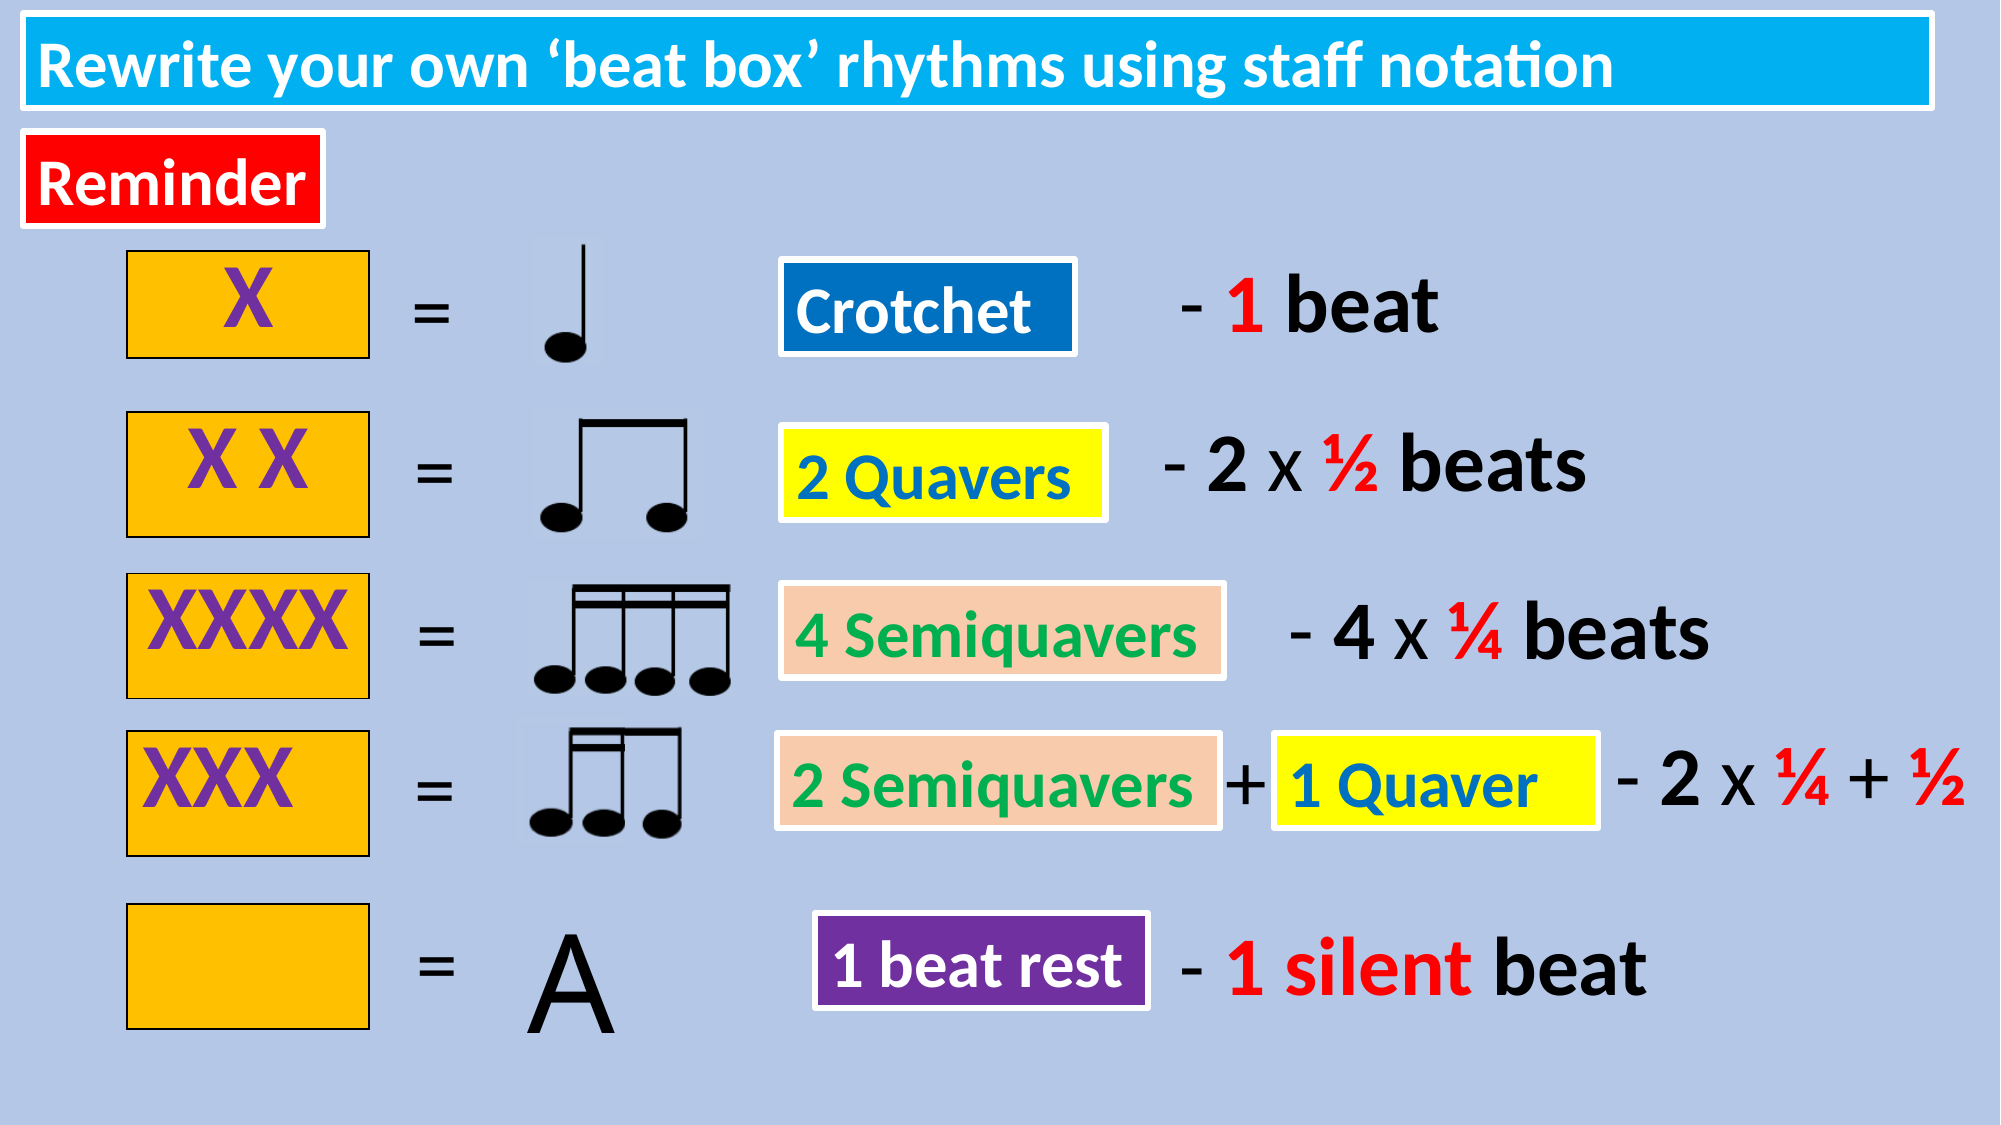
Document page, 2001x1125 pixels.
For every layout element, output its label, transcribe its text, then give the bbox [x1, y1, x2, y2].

text_box - 4 x ¼ beats [1274, 568, 1760, 684]
table_header X [128, 252, 368, 357]
text_box = [401, 572, 503, 688]
text_box A [405, 888, 739, 1069]
text_box 2 Quavers [781, 425, 1106, 521]
picture [534, 237, 602, 365]
picture [532, 409, 703, 538]
text_box = [399, 409, 500, 524]
picture [527, 580, 732, 697]
text_box = [399, 727, 500, 843]
text_box = [397, 249, 498, 365]
table_header XXXX [128, 574, 368, 698]
text_box Crotchet [781, 259, 1075, 355]
text_box 1 beat rest [815, 913, 1148, 1008]
text_box - 2 x ½ beats [1147, 400, 1660, 516]
text_box + [1210, 721, 1312, 836]
text_box 4 Semiquavers [781, 582, 1225, 678]
text_box - 1 beat [1164, 241, 1543, 357]
text_box 1 Quaver [1273, 733, 1599, 828]
text_box - 2 x ¼ + ½ [1600, 714, 2000, 830]
text_box - 1 silent beat [1164, 904, 1695, 1019]
text_box Reminder [22, 131, 323, 227]
text_box = [401, 903, 503, 1018]
text_box 2 Semiquavers [777, 733, 1210, 828]
table_header XXX [128, 732, 368, 855]
table_header [128, 905, 368, 1028]
table_header X X [128, 413, 368, 536]
picture [517, 717, 690, 843]
text_box Rewrite your own ‘beat box’ rhythms using staff notation [22, 13, 1932, 109]
